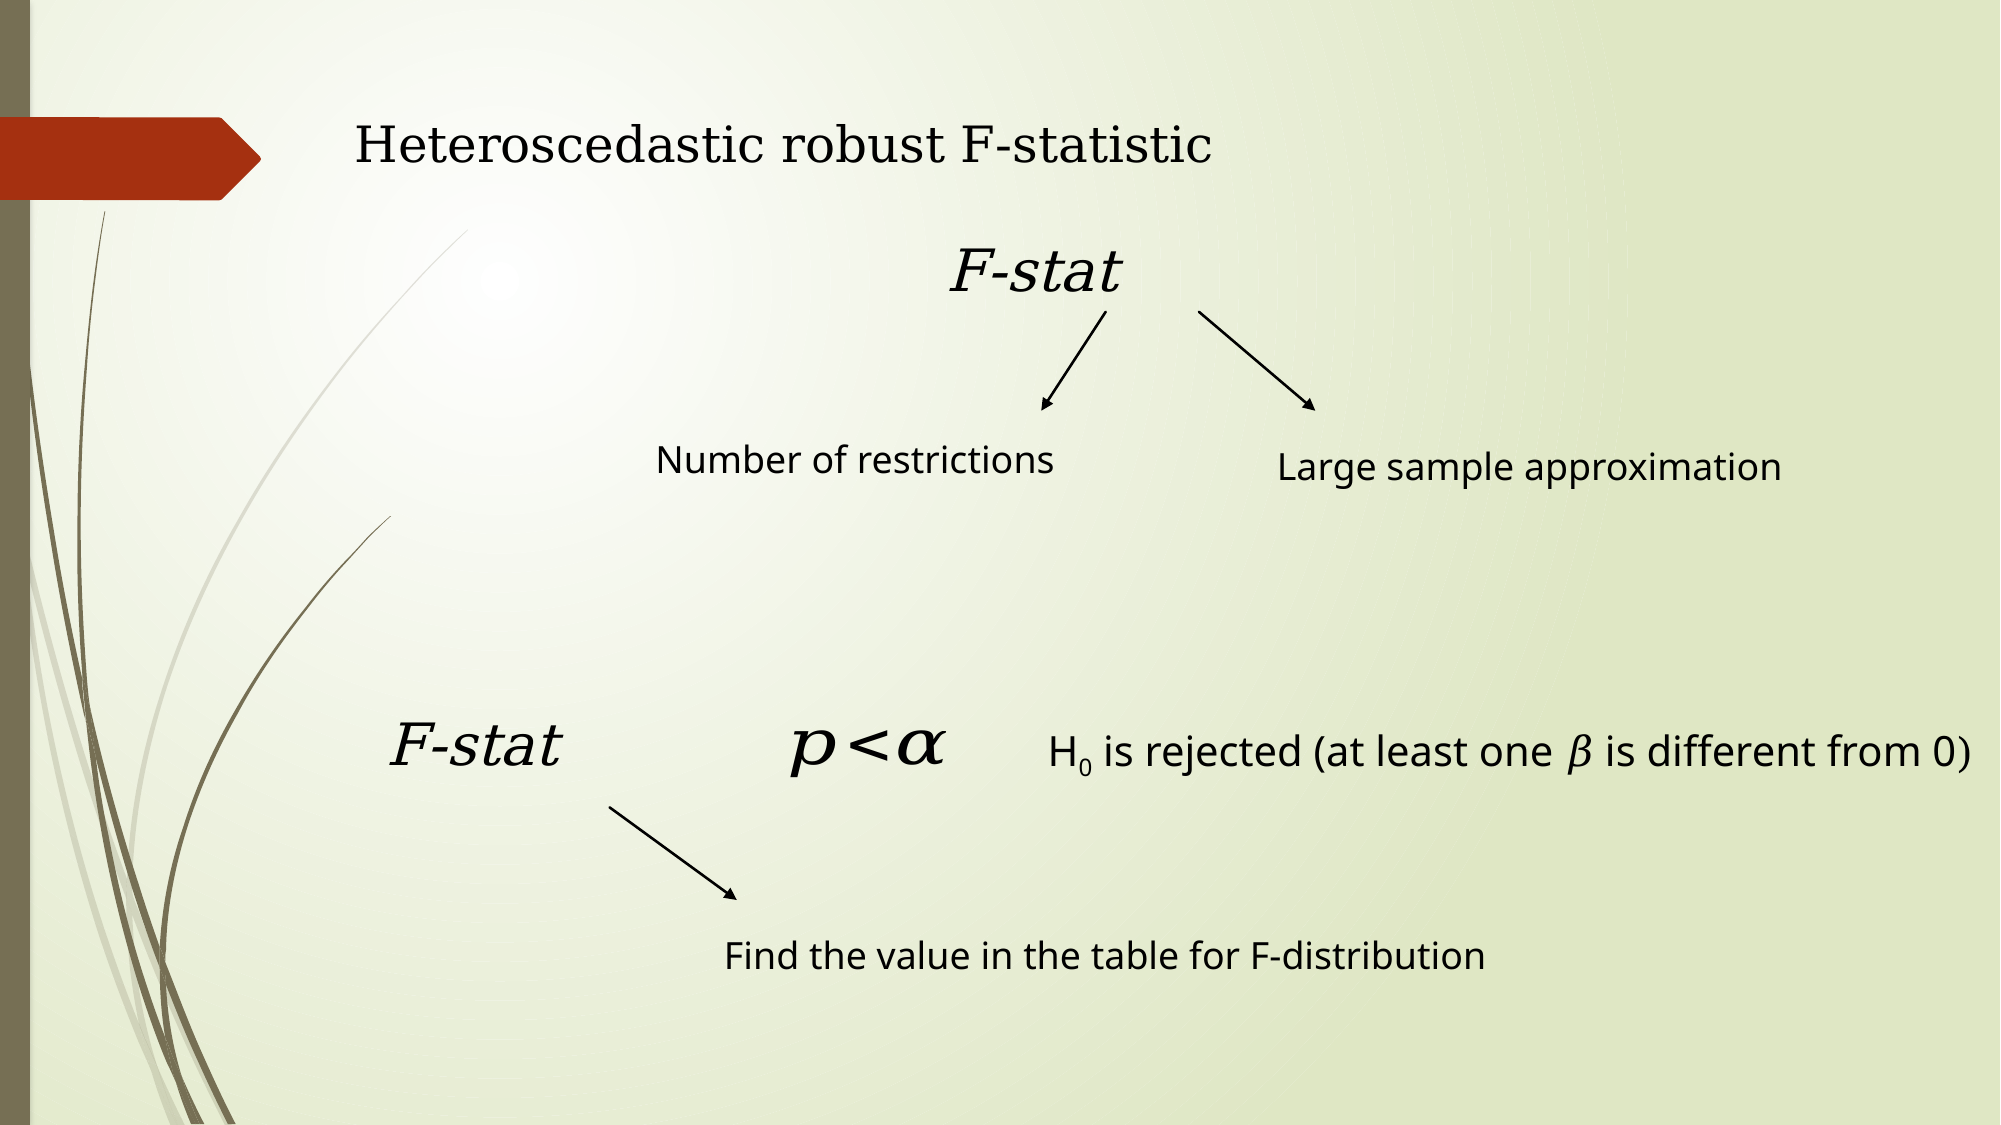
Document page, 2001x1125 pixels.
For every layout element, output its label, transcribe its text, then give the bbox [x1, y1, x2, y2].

text_box Number of restrictions [640, 428, 1070, 489]
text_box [1198, 311, 1316, 411]
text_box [1040, 311, 1106, 411]
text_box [609, 807, 737, 901]
text_box Large sample approximation [1262, 435, 1798, 496]
text_box Find the value in the table for F-distribution [709, 924, 1503, 985]
text_box Heteroscedastic robust F-statistic [339, 104, 1245, 180]
text_box H0 is rejected (at least one 𝛽 is different from 0) [1032, 717, 1990, 789]
